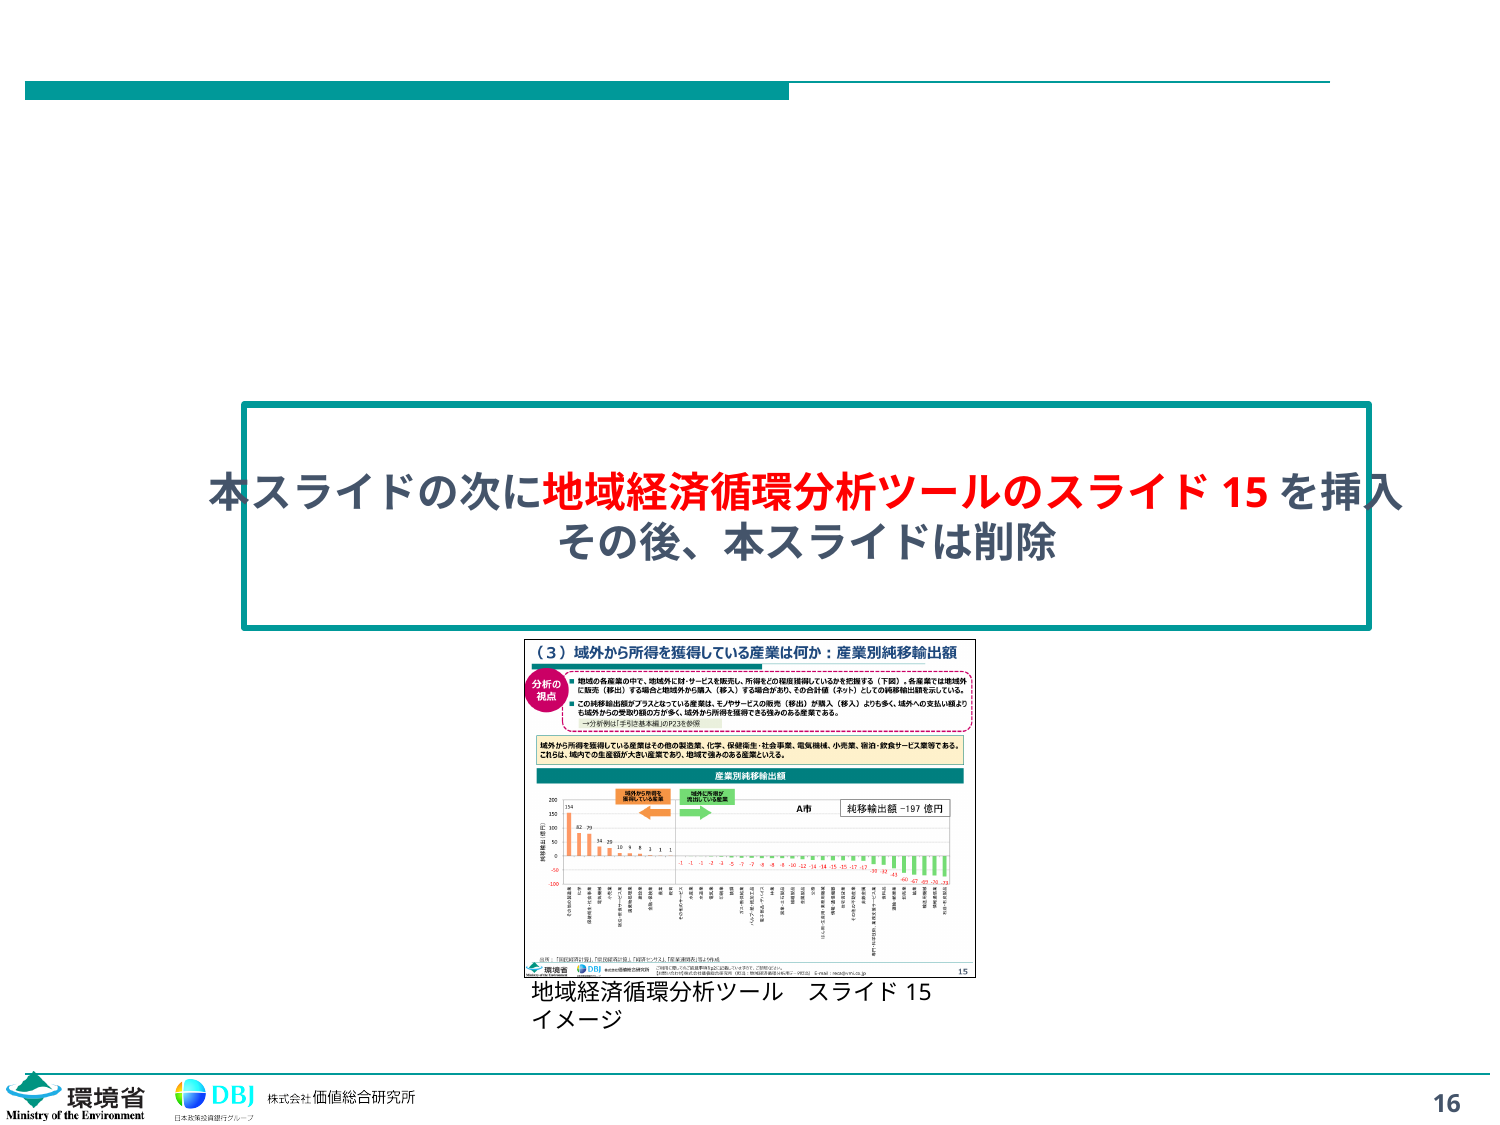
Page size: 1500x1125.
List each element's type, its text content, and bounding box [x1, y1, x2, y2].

picture [524, 639, 976, 979]
picture [2, 1071, 148, 1125]
picture [171, 1075, 419, 1125]
text_box 地域経済循環分析ツール スライド15 イメージ [517, 970, 983, 1041]
slide_number 16 [1393, 1079, 1500, 1122]
text_box 本スライドの次に地域経済循環分析ツールのスライド15を挿入 その後、本スライドは削除 [244, 404, 1369, 628]
